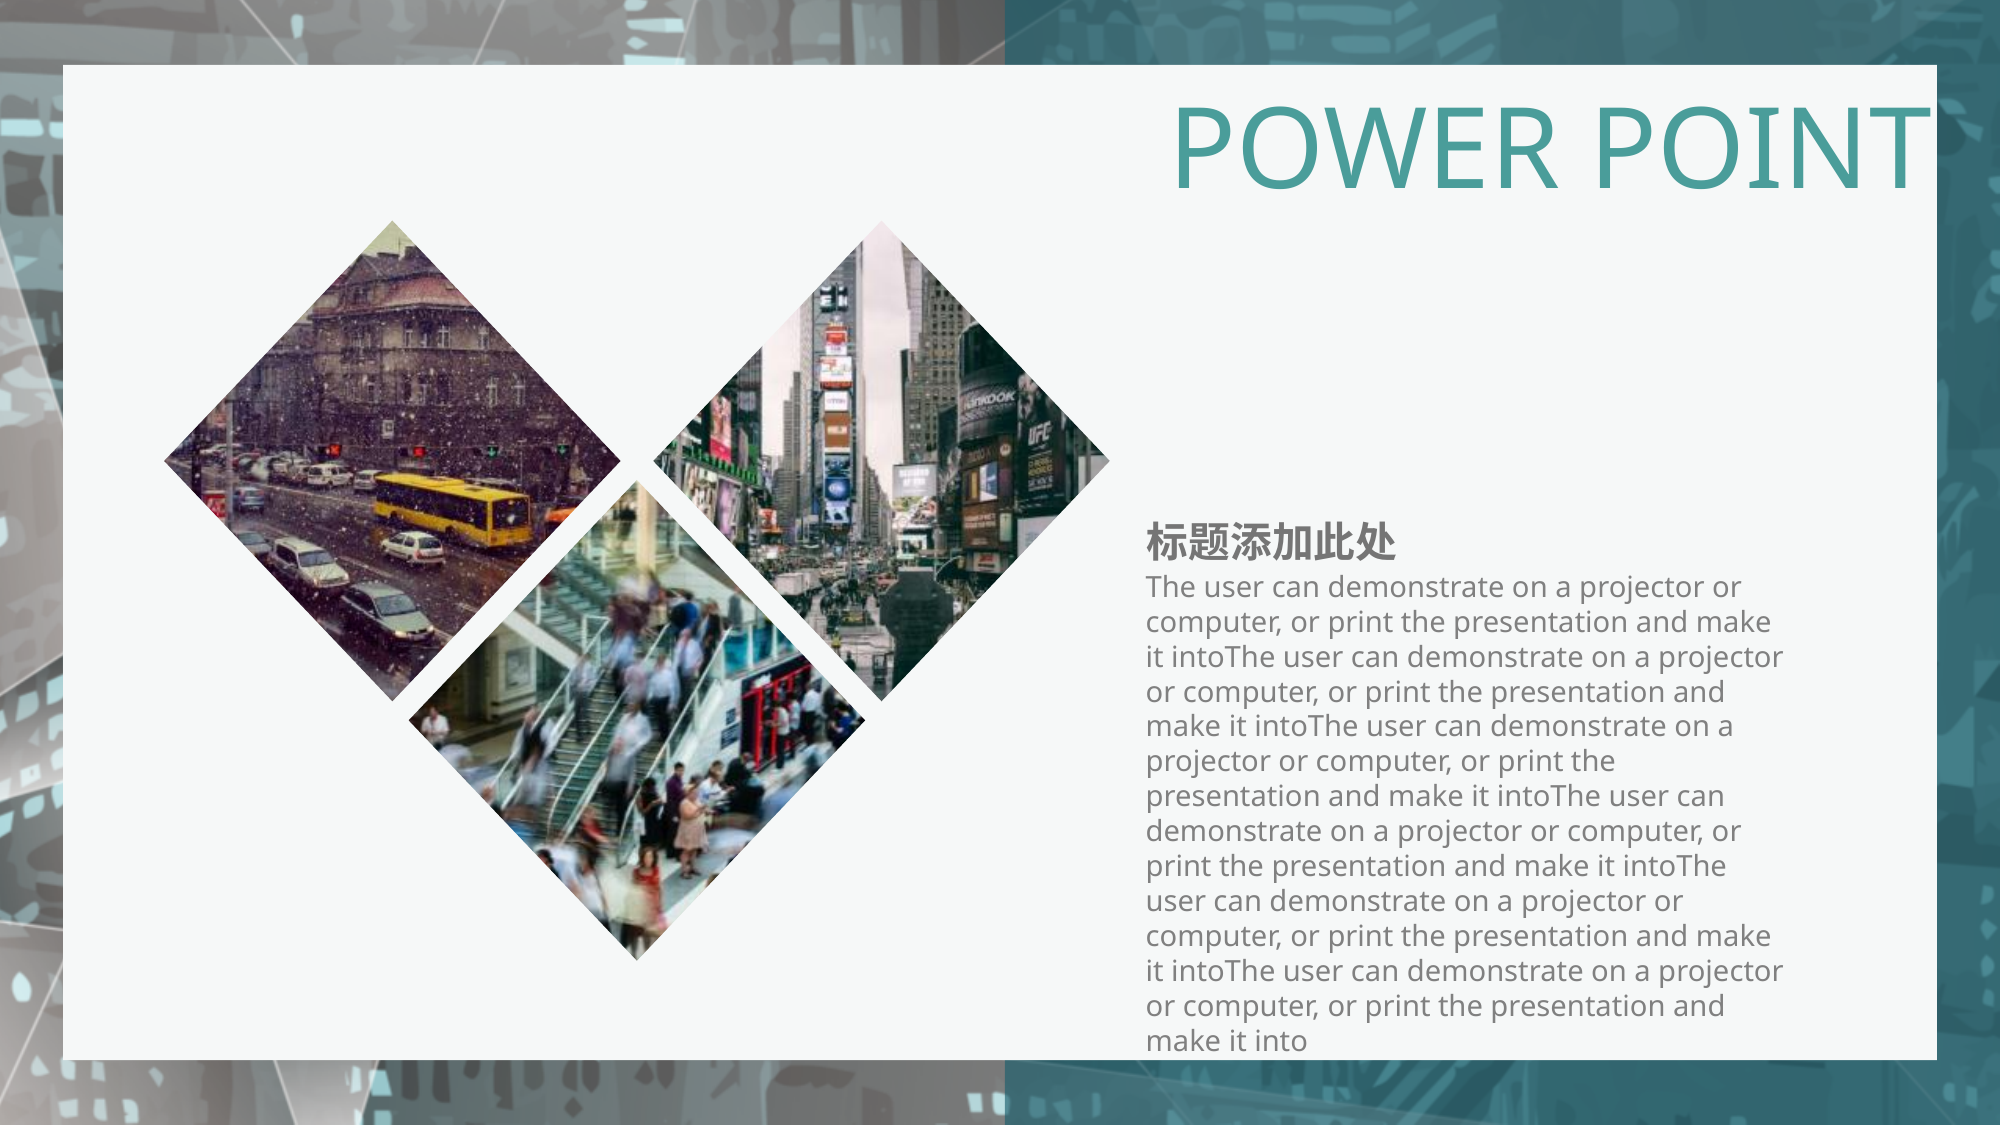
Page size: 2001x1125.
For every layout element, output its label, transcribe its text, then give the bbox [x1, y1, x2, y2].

text_box POWER POINT [1153, 68, 1947, 219]
picture [164, 220, 1110, 961]
picture [0, 0, 1004, 1125]
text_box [1130, 508, 1804, 894]
